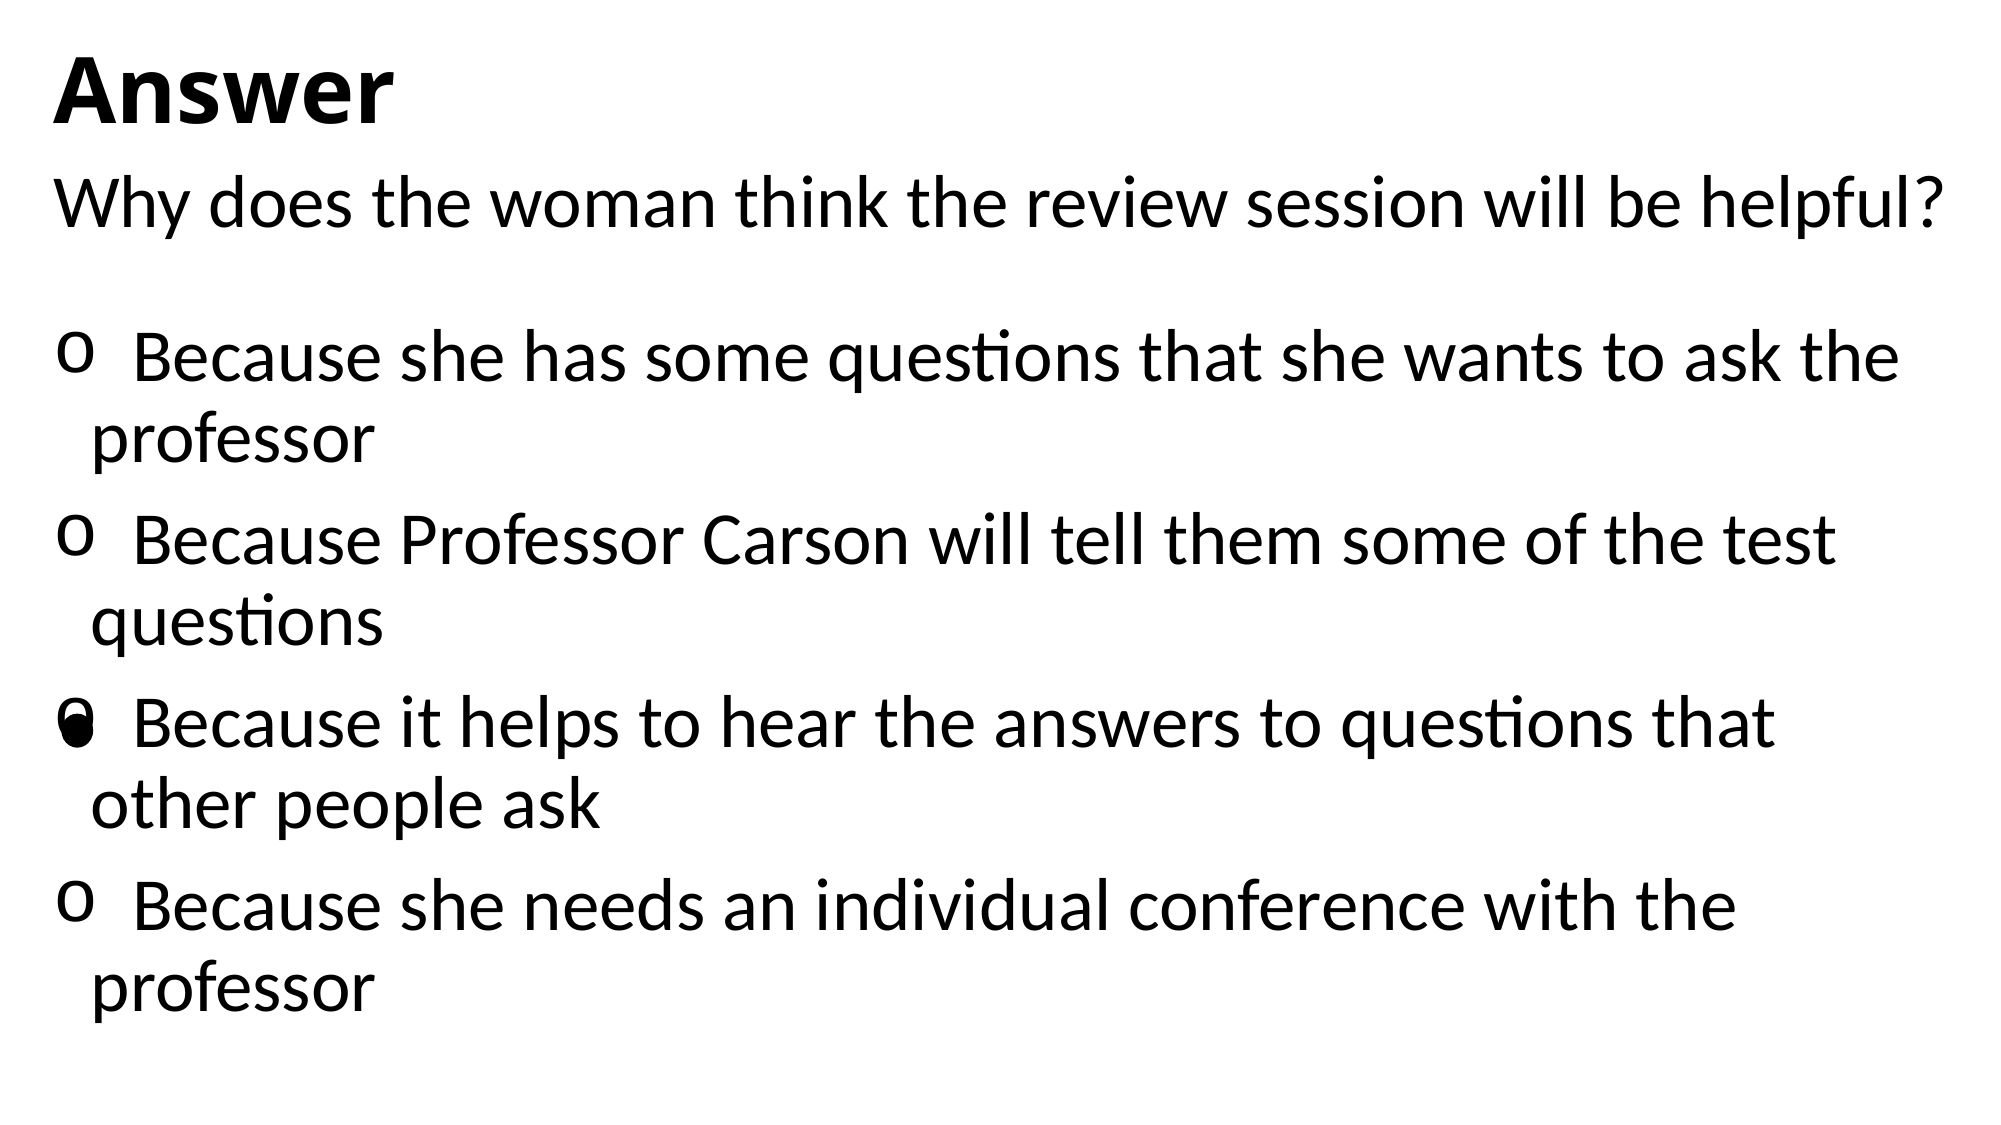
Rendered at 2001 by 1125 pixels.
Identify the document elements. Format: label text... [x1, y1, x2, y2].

list Why does the woman think the review session will be helpful? Because she has some questions that she wants to ask the professor Because Professor Carson will tell them some of the test questions Because it helps to hear the answers to questions that other people ask Because she needs an individual conference with the professor [38, 155, 1964, 1089]
text_box [60, 712, 95, 749]
title Answer [38, 0, 1863, 155]
